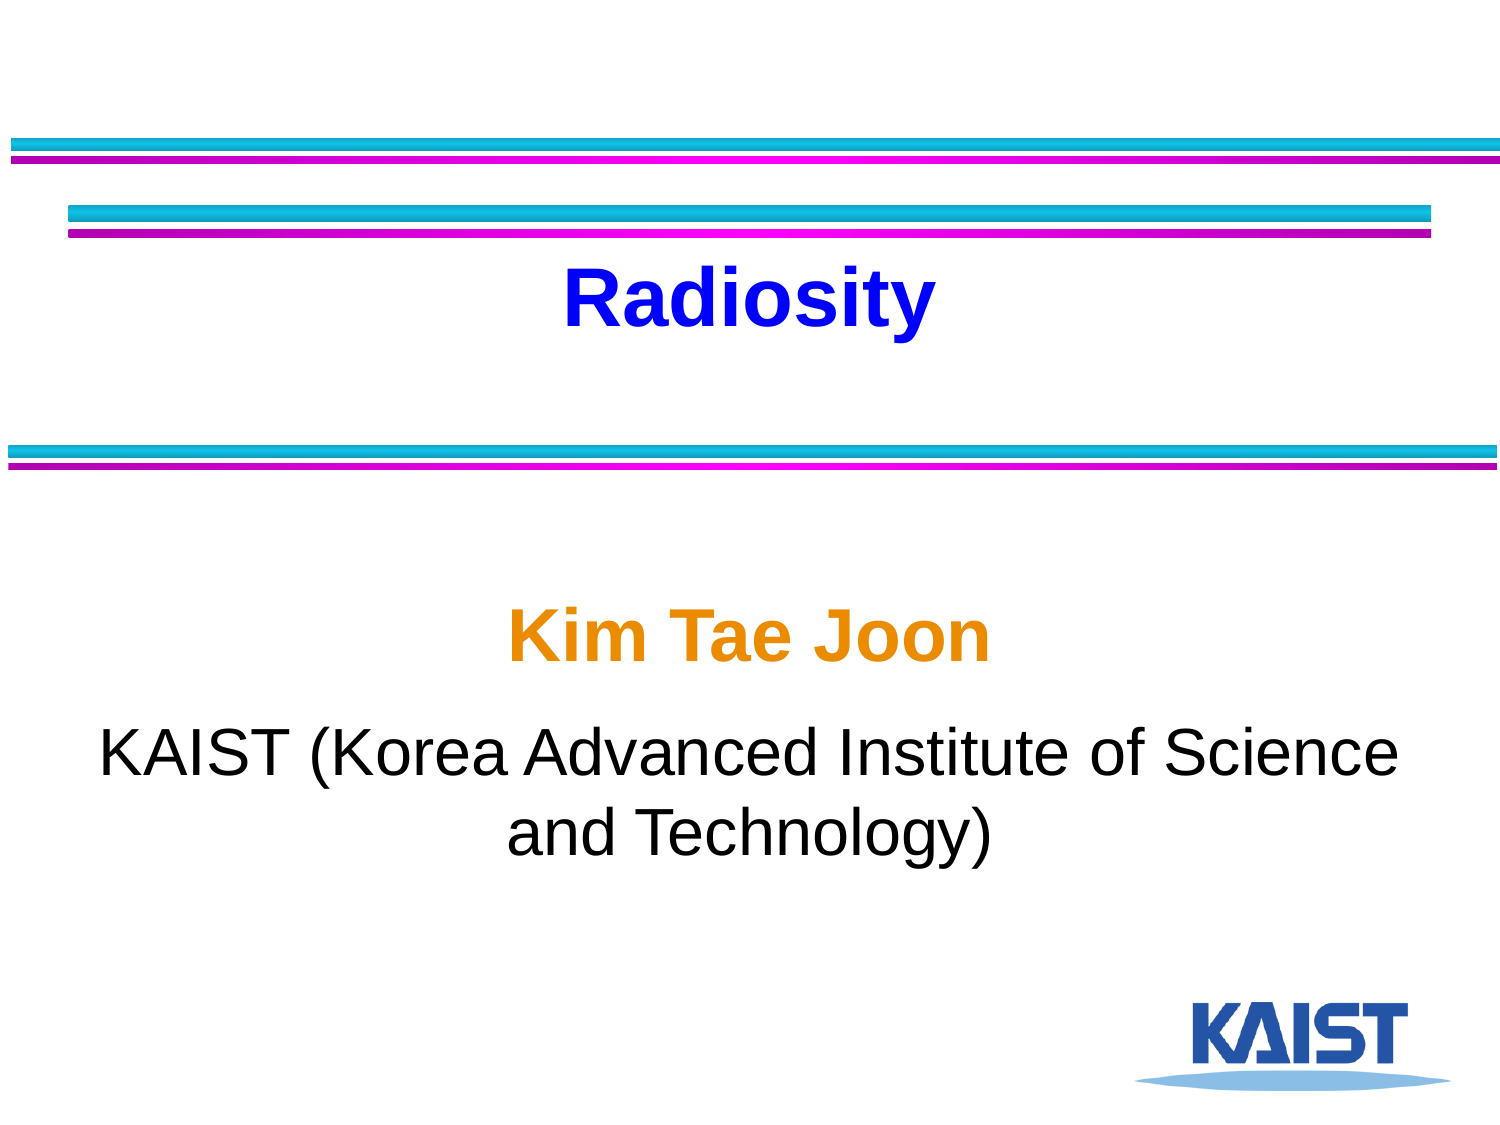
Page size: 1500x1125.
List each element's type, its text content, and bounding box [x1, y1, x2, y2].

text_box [8, 444, 1498, 471]
text_box Radiosity [0, 138, 1500, 462]
picture [1134, 1002, 1451, 1091]
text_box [10, 138, 1500, 164]
text_box Kim Tae Joon KAIST (Korea Advanced Institute of Science and Technology) [81, 578, 1419, 877]
